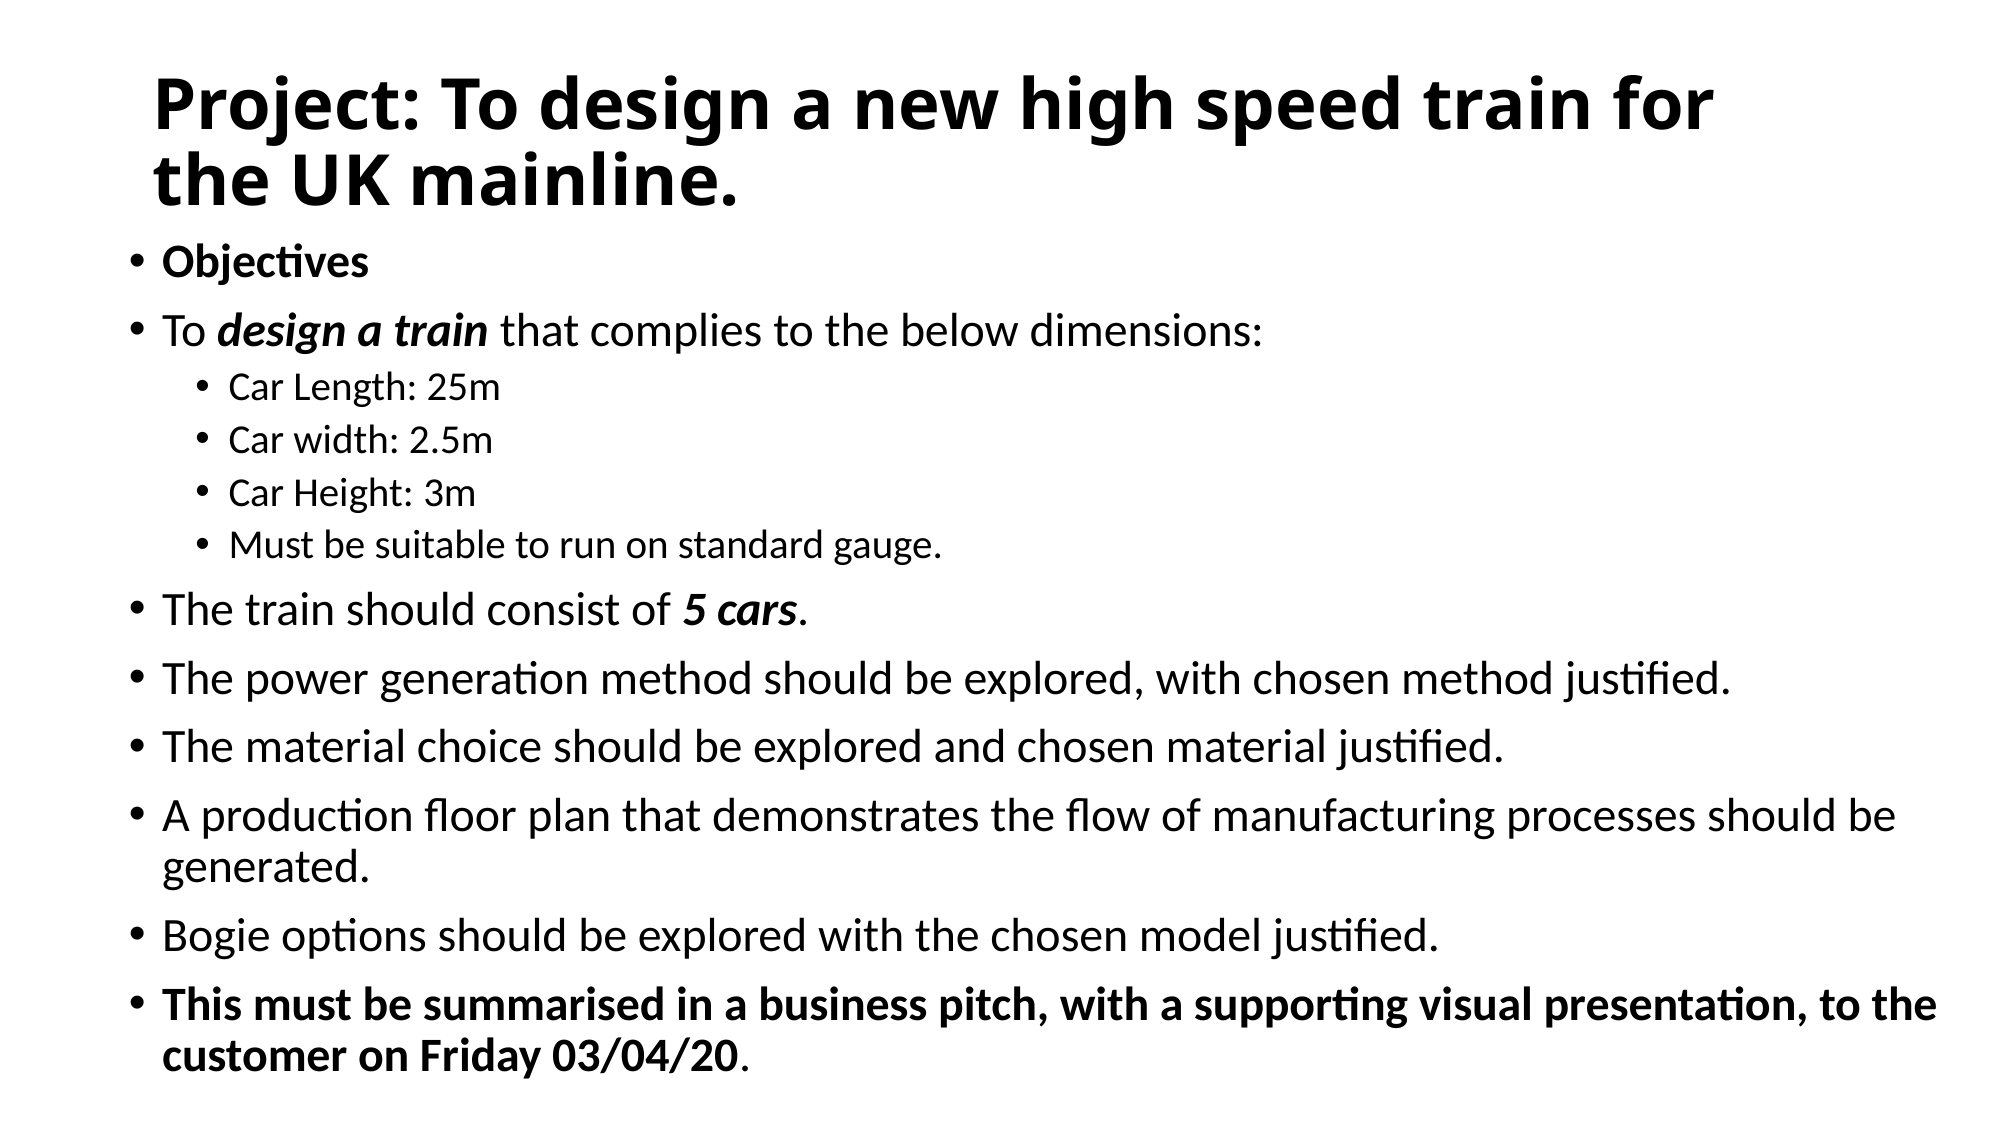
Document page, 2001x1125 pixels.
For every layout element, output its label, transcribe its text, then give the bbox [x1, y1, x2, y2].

title Project: To design a new high speed train for the UK mainline. [137, 59, 1863, 229]
list Objectives To design a train that complies to the below dimensions: Car Length: 25m Car width: 2.5m Car Height: 3m Must be suitable to run on standard gauge. The train should consist of 5 cars. The power generation method should be explored, with chosen method justified. The material choice should be explored and chosen material justified. A production floor plan that demonstrates the flow of manufacturing processes should be generated. Bogie options should be explored with the chosen model justified. This must be summarised in a business pitch, with a supporting visual presentation, to the customer on Friday 03/04/20. [113, 229, 2000, 1100]
